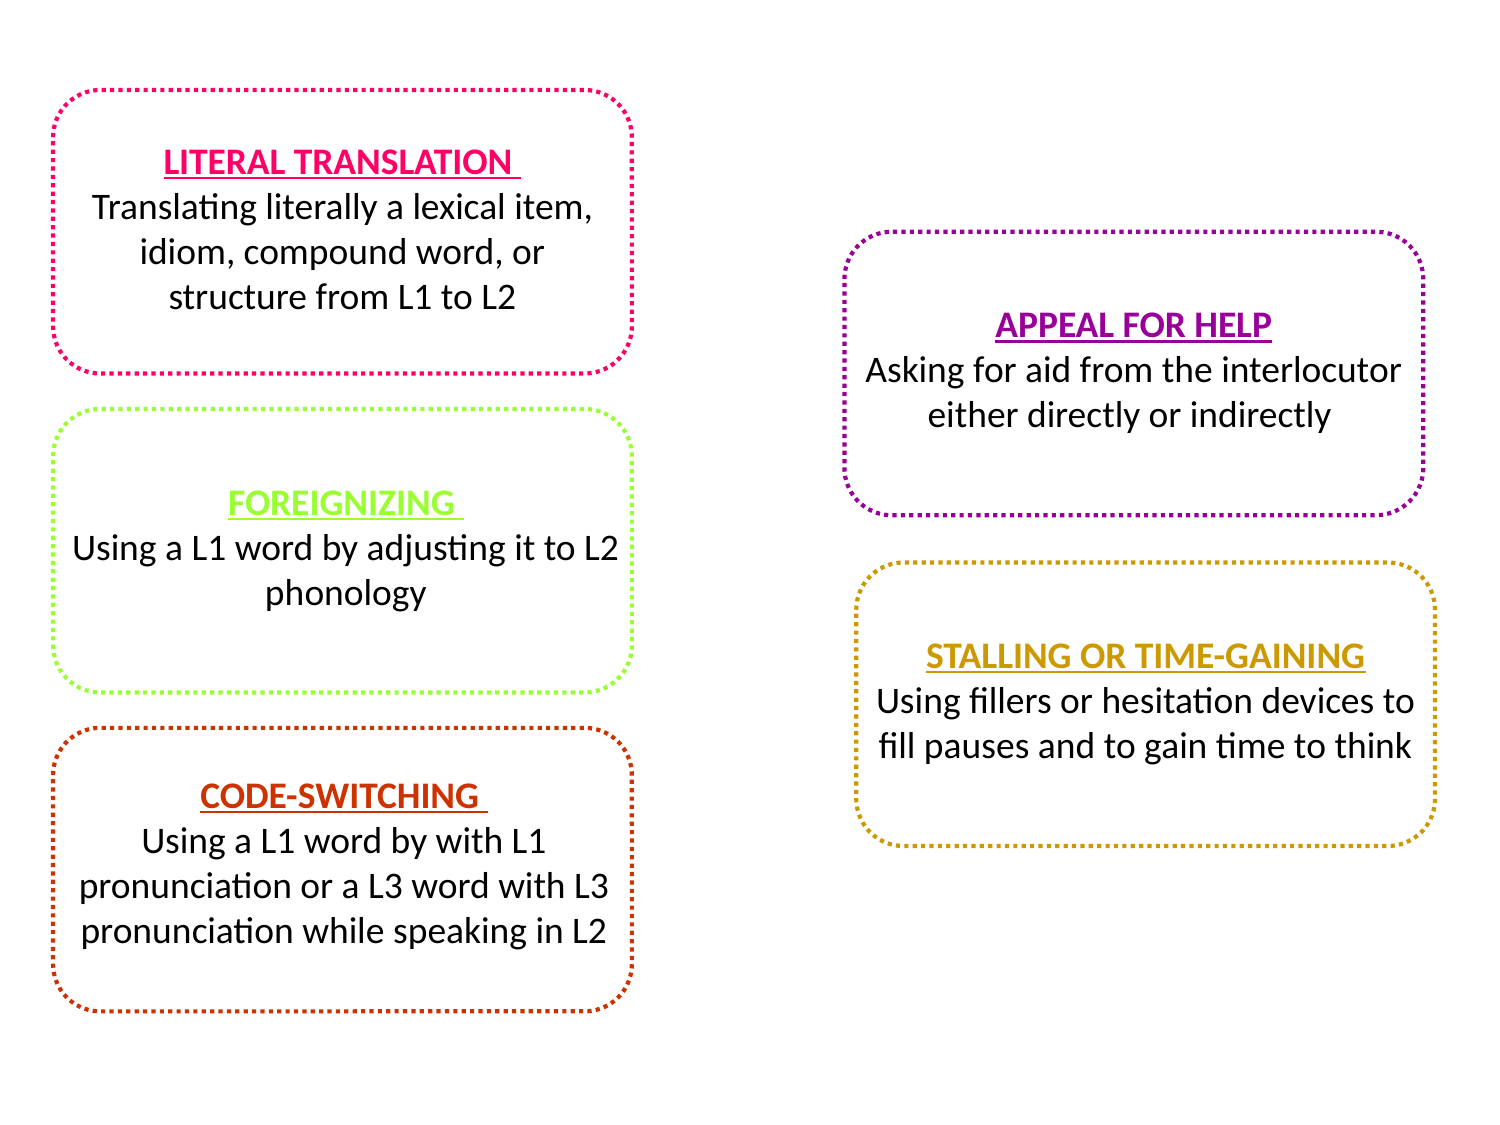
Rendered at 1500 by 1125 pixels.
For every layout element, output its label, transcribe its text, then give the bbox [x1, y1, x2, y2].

text_box [842, 442, 1426, 518]
text_box [842, 229, 1426, 297]
text_box [854, 560, 1438, 627]
text_box APPEAL FOR HELP Asking for aid from the interlocutor either directly or indirectly [844, 292, 1424, 443]
text_box [854, 773, 1438, 849]
text_box LITERAL TRANSLATION Translating literally a lexical item, idiom, compound word, or structure from L1 to L2 [53, 129, 632, 324]
text_box [50, 406, 634, 695]
text_box [51, 87, 634, 130]
text_box STALLING OR TIME-GAINING Using fillers or hesitation devices to fill pauses and to gain time to think [856, 623, 1436, 774]
text_box [50, 324, 634, 376]
text_box CODE-SWITCHING Using a L1 word by with L1 pronunciation or a L3 word with L3 pronunciation while speaking in L2 [56, 763, 632, 958]
text_box FOREIGNIZING Using a L1 word by adjusting it to L2 phonology [56, 470, 636, 620]
text_box [50, 725, 634, 1014]
